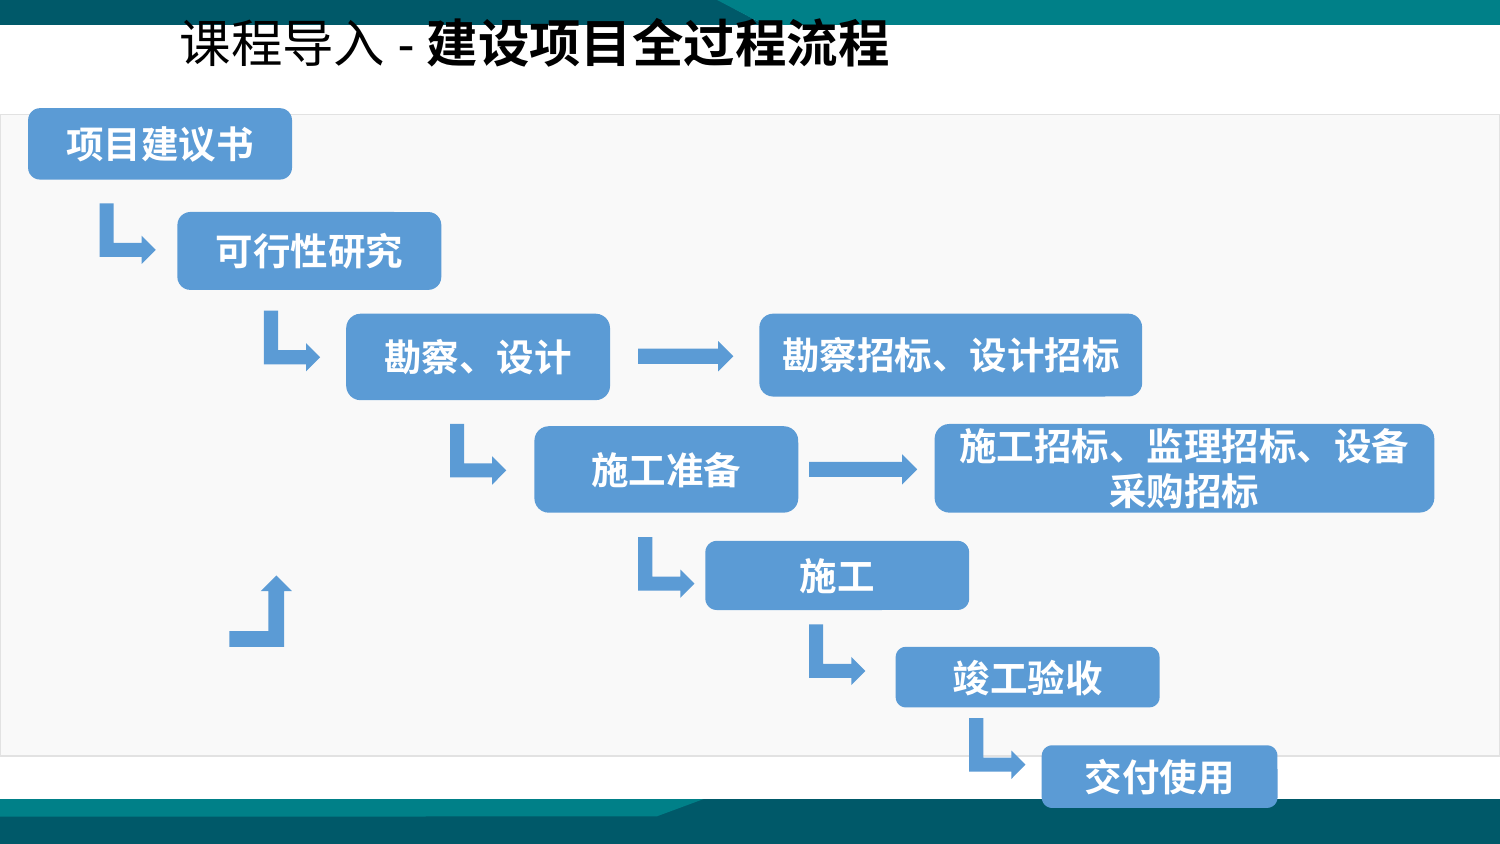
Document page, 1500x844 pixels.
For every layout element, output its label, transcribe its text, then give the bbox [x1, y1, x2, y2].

text_box 施工招标、监理招标、设备采购招标 [933, 422, 1436, 514]
text_box [808, 451, 919, 488]
text_box 勘察招标、设计招标 [758, 312, 1144, 398]
text_box 竣工验收 [894, 645, 1161, 709]
text_box [228, 574, 295, 648]
text_box [98, 202, 158, 267]
text_box [968, 717, 1027, 782]
text_box [637, 536, 696, 601]
text_box 可行性研究 [176, 210, 443, 291]
text_box 项目建议书 [27, 107, 294, 181]
text_box 交付使用 [1040, 744, 1279, 810]
text_box 勘察、设计 [345, 312, 612, 402]
text_box [808, 623, 867, 688]
text_box 施工准备 [533, 425, 800, 514]
text_box 施工 [704, 539, 971, 612]
title 课程导入-建设项目全过程流程 [164, 10, 1500, 109]
text_box [637, 338, 735, 374]
text_box [262, 309, 322, 374]
text_box [448, 422, 508, 488]
